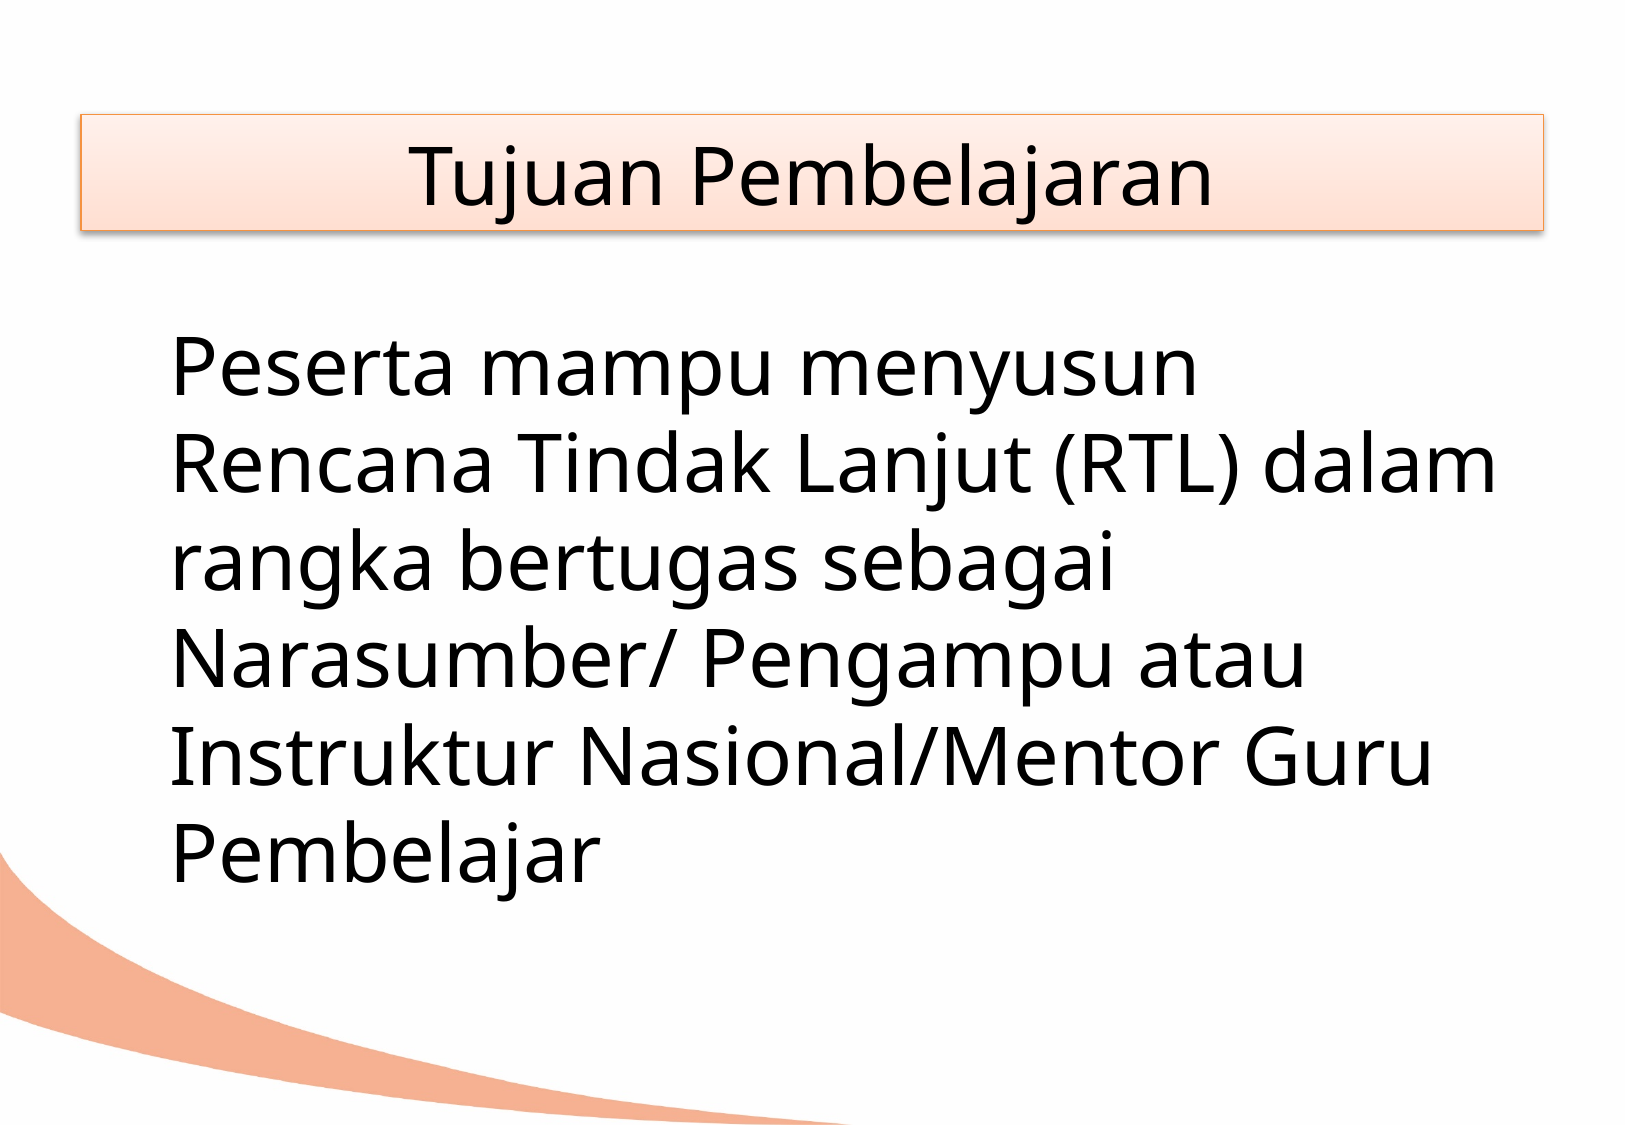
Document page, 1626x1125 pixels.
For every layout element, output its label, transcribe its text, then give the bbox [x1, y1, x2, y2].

picture [0, 0, 1625, 1125]
title Tujuan Pembelajaran [80, 114, 1544, 231]
list Peserta mampu menyusun Rencana Tindak Lanjut (RTL) dalam rangka bertugas sebagai Narasumber/ Pengampu atau Instruktur Nasional/Mentor Guru Pembelajar [83, 306, 1546, 960]
